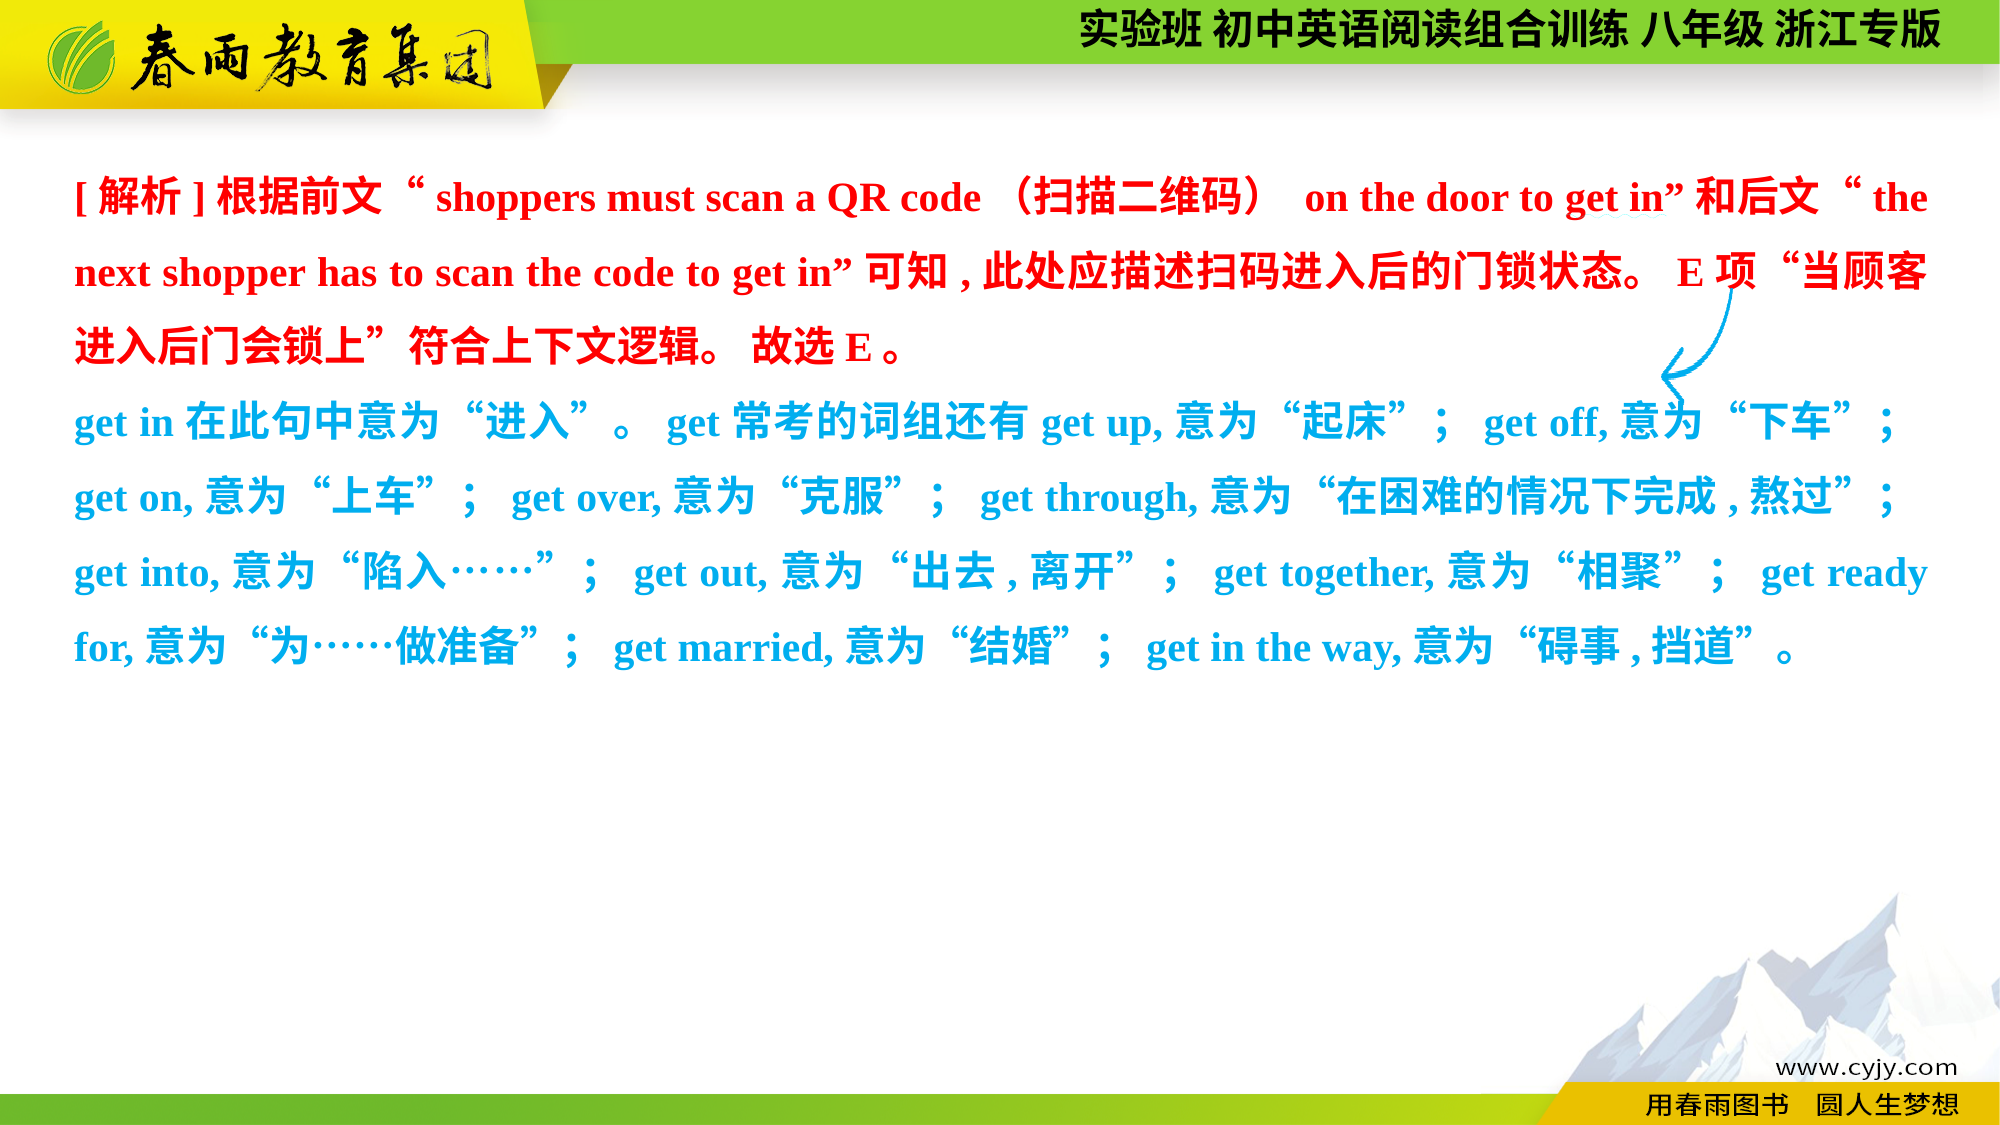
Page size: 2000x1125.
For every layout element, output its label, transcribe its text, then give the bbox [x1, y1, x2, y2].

list [解析]根据前文“shoppers must scan a QR code（扫描二维码） on the door to get in”和后文“the next shopper has to scan the code to get in”可知,此处应描述扫码进入后的门锁状态。E项“当顾客进入后门会锁上”符合上下文逻辑。 故选E。 get in在此句中意为“进入”。get常考的词组还有get up,意为“起床”；get off,意为“下车”；get on,意为“上车”；get over,意为“克服”；get through,意为“在困难的情况下完成,熬过”；get into,意为“陷入……”；get out,意为“出去,离开”；get together,意为“相聚”；get ready for,意为“为……做准备”；get married,意为“结婚”；get in the way,意为“碍事,挡道”。 [59, 137, 1944, 673]
picture [0, 0, 2000, 1125]
